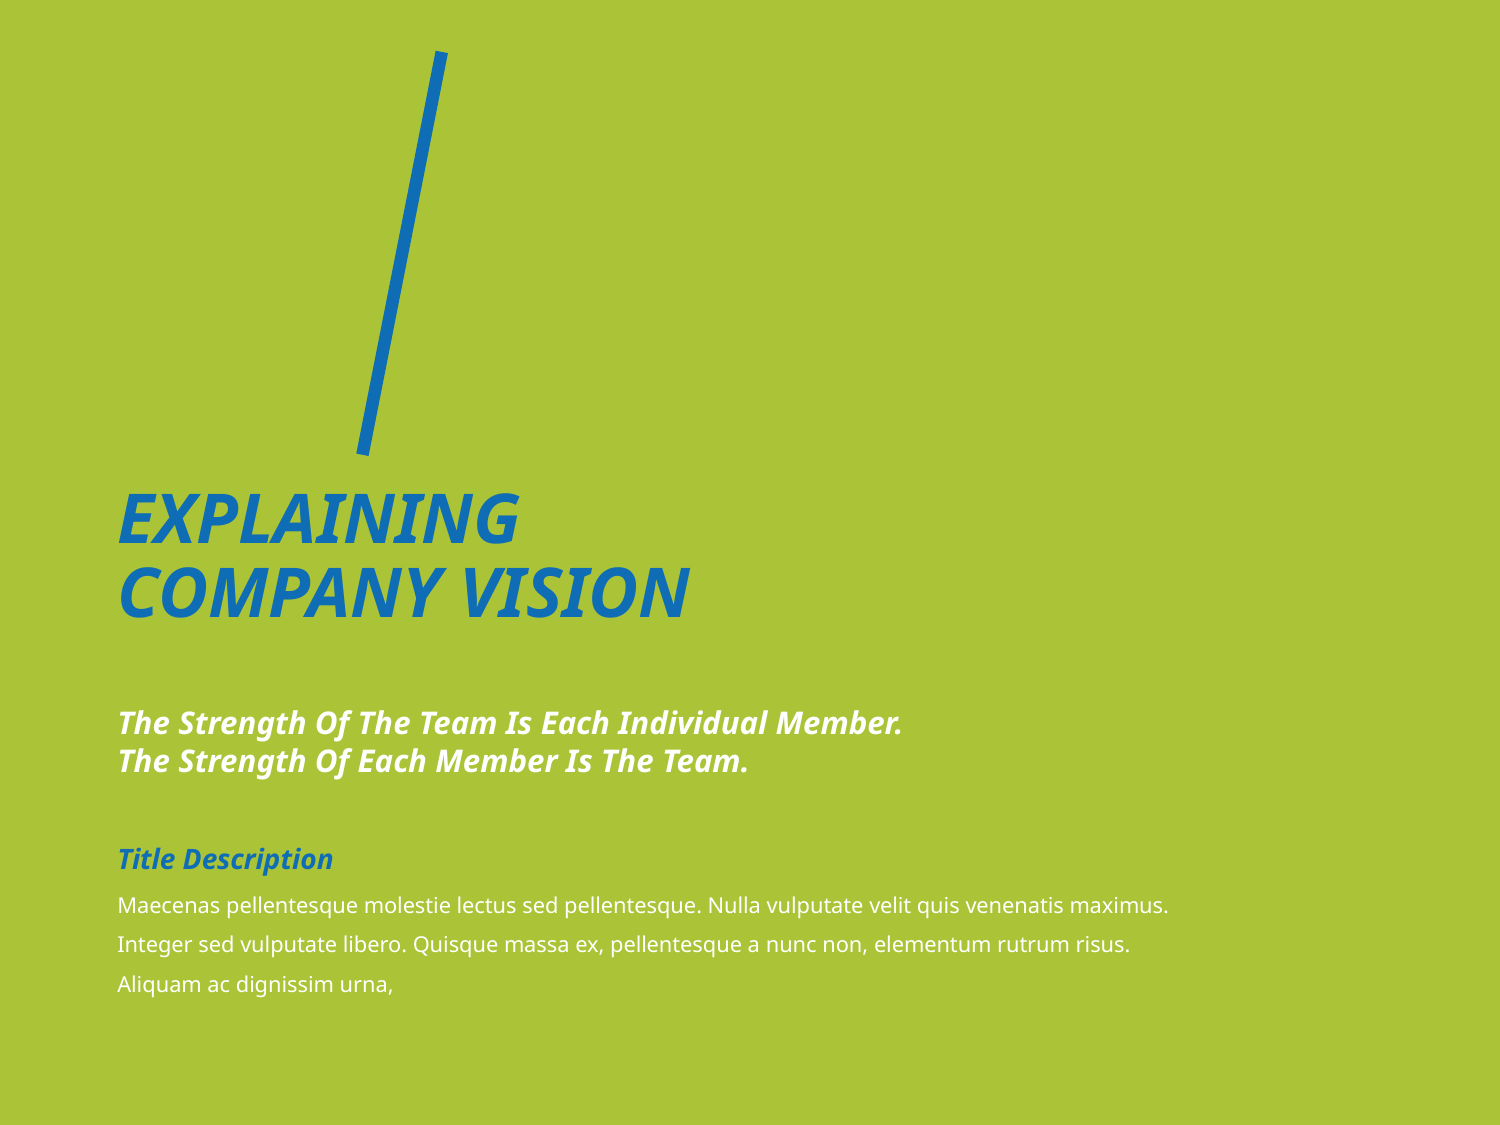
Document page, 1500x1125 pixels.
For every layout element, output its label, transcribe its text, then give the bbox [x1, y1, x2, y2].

title EXPLAINING COMPANY VISION [102, 403, 207, 696]
text_box Maecenas pellentesque molestie lectus sed pellentesque. Nulla vulputate velit quis venenatis maximus. Integer sed vulputate libero. Quisque massa ex, pellentesque a nunc non, elementum rutrum risus. Aliquam ac dignissim urna, [102, 871, 1214, 1004]
text_box The Strength Of The Team Is Each Individual Member. The Strength Of Each Member Is The Team. [102, 696, 207, 786]
picture [207, 0, 1500, 867]
text_box Title Description [102, 833, 382, 871]
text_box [362, 51, 442, 455]
